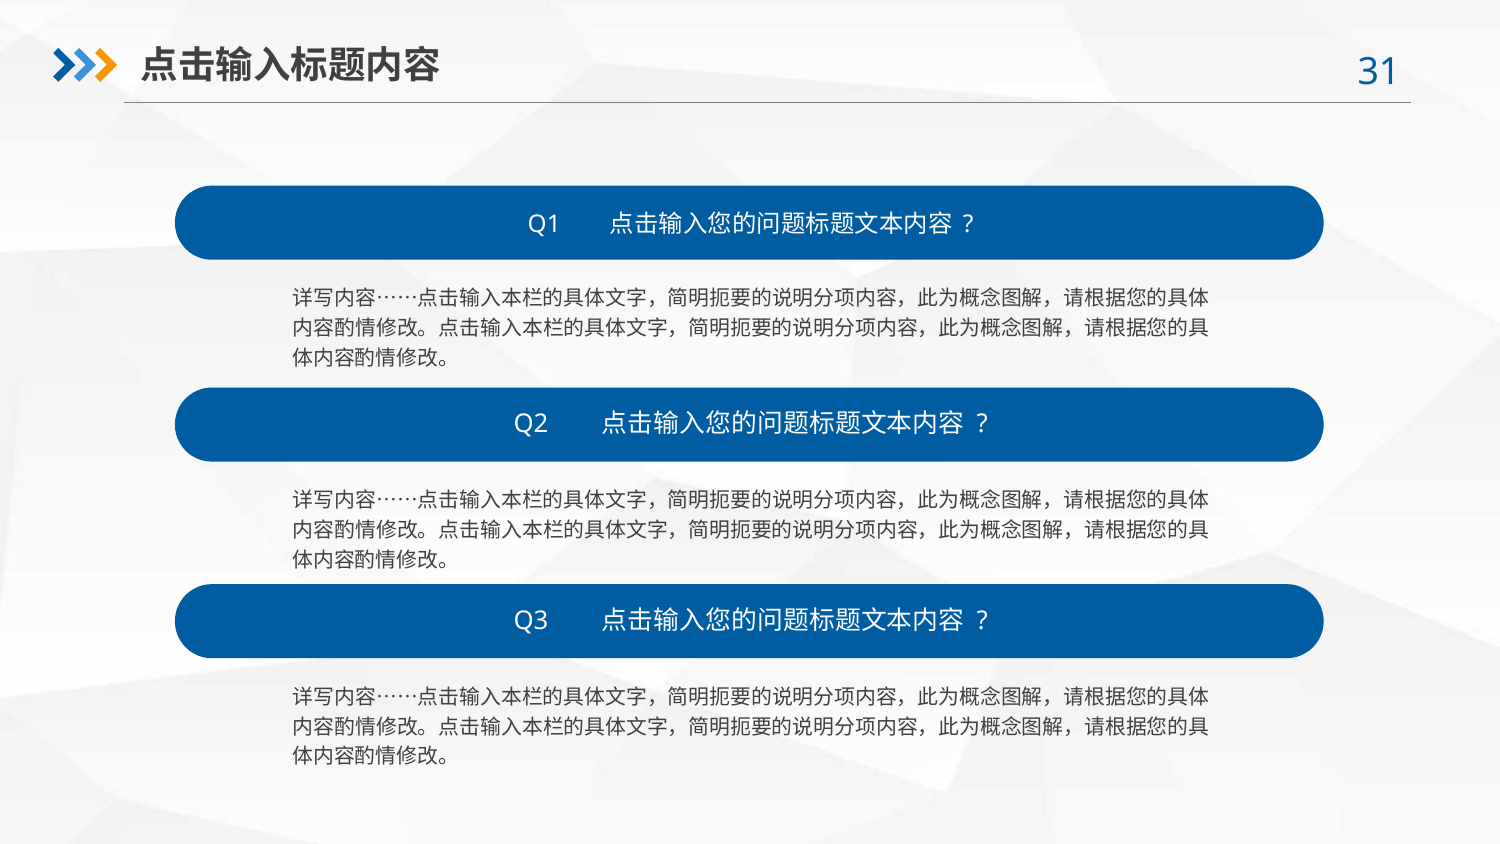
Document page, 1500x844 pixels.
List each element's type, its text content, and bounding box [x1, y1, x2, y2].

text_box 点击输入标题内容 [140, 32, 491, 95]
text_box Q1 点击输入您的问题标题文本内容 ? [502, 197, 999, 248]
picture [0, 0, 1500, 844]
text_box 详写内容……点击输入本栏的具体文字，简明扼要的说明分项内容，此为概念图解，请根据您的具体内容酌情修改。点击输入本栏的具体文字，简明扼要的说明分项内容，此为概念图解，请根据您的具体内容酌情修改。 [292, 279, 1209, 370]
text_box Q3 点击输入您的问题标题文本内容 ? [502, 595, 999, 647]
text_box [174, 185, 1324, 260]
text_box 详写内容……点击输入本栏的具体文字，简明扼要的说明分项内容，此为概念图解，请根据您的具体内容酌情修改。点击输入本栏的具体文字，简明扼要的说明分项内容，此为概念图解，请根据您的具体内容酌情修改。 [292, 678, 1209, 769]
text_box [174, 387, 1324, 462]
text_box Q2 点击输入您的问题标题文本内容 ? [502, 399, 999, 450]
text_box [174, 584, 1324, 659]
text_box 详写内容……点击输入本栏的具体文字，简明扼要的说明分项内容，此为概念图解，请根据您的具体内容酌情修改。点击输入本栏的具体文字，简明扼要的说明分项内容，此为概念图解，请根据您的具体内容酌情修改。 [292, 481, 1209, 572]
